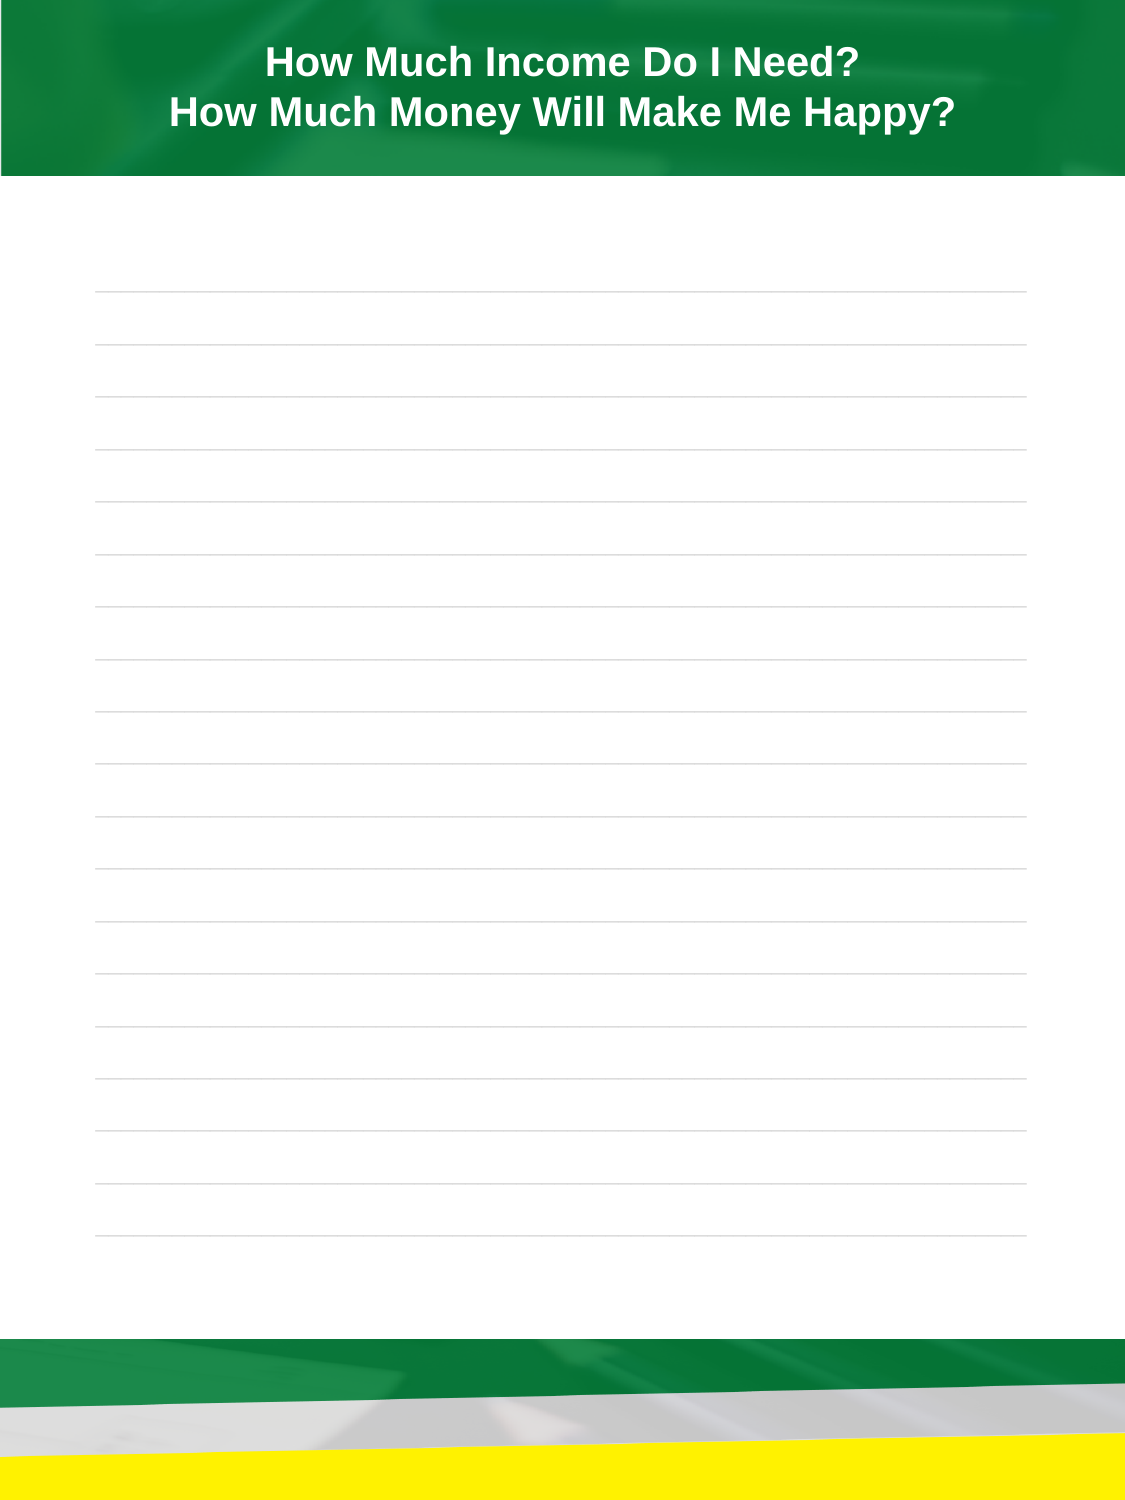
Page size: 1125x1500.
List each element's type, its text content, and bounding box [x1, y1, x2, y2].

picture [0, 1339, 1125, 1500]
picture [0, 0, 1125, 176]
text_box _________________________________________________________________________ _________________________________________________________________________ _________________________________________________________________________ _________________________________________________________________________ _________________________________________________________________________ _________________________________________________________________________ _________________________________________________________________________ _________________________________________________________________________ _________________________________________________________________________ _________________________________________________________________________ _________________________________________________________________________ _________________________________________________________________________ _________________________________________________________________________ _________________________________________________________________________ _________________________________________________________________________ _________________________________________________________________________ _________________________________________________________________________ _________________________________________________________________________ _________________________________________________________________________ [80, 258, 1045, 1245]
